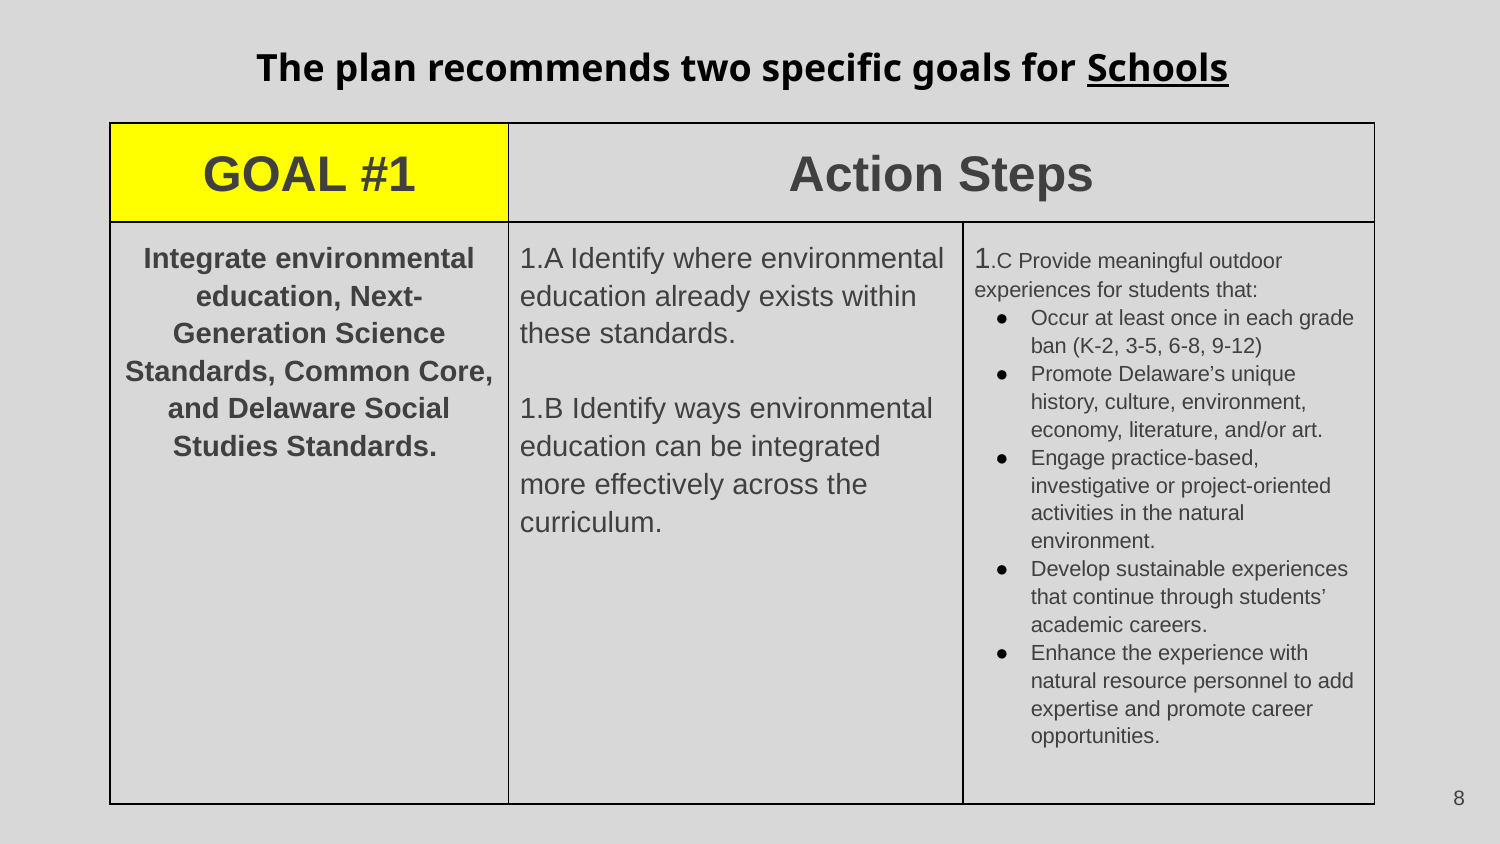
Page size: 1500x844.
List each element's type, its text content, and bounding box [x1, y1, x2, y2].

table_cell 1.A Identify where environmental education already exists within these standards. 1.B Identify ways environmental education can be integrated more effectively across the curriculum. [509, 223, 962, 803]
table_cell 1.C Provide meaningful outdoor experiences for students that: Occur at least once in each grade ban (K-2, 3-5, 6-8, 9-12) Promote Delaware’s unique history, culture, environment, economy, literature, and/or art. Engage practice-based, investigative or project-oriented activities in the natural environment. Develop sustainable experiences that continue through students’ academic careers. Enhance the experience with natural resource personnel to add expertise and promote career opportunities. [964, 223, 1374, 803]
table_header GOAL #1 [111, 124, 508, 221]
table_cell Integrate environmental education, Next-Generation Science Standards, Common Core, and Delaware Social Studies Standards. [111, 223, 508, 803]
slide_number ‹#› [1389, 764, 1480, 830]
table_header Action Steps [509, 124, 1374, 221]
text_box The plan recommends two specific goals for Schools [0, 28, 1485, 104]
